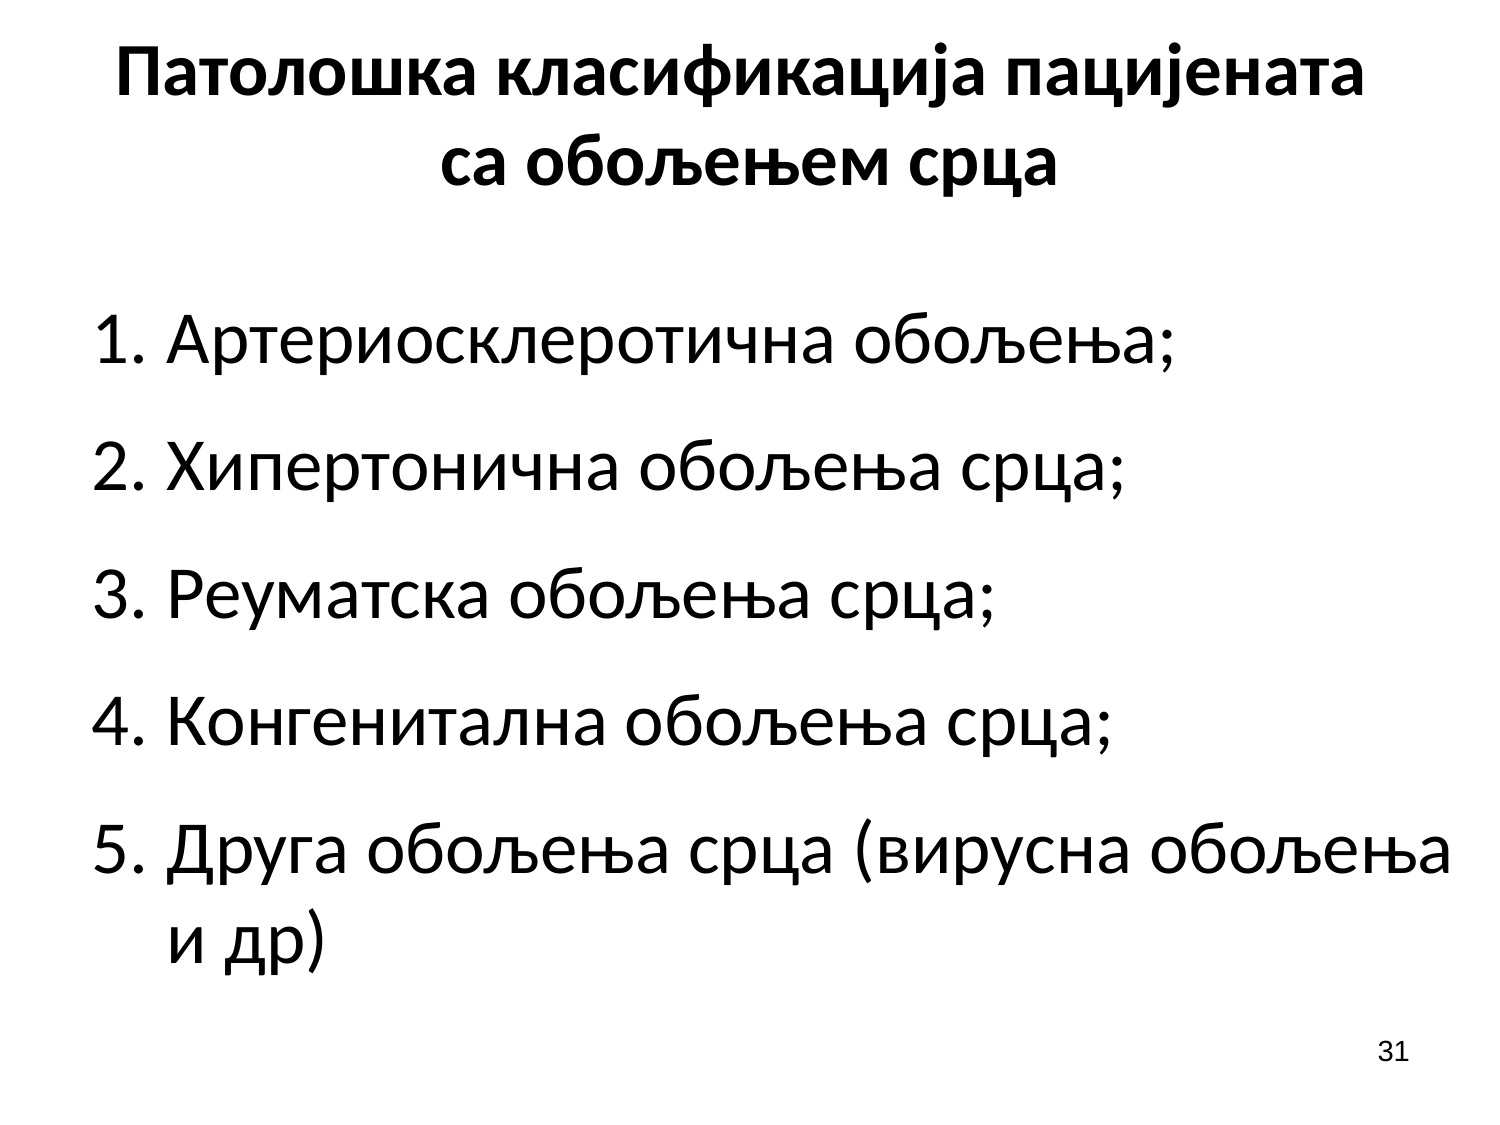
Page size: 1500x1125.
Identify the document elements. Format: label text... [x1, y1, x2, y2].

list Артериосклеротична обољења; Хипертонична обољења срца; Реуматска обољења срца; Конгенитална обољења срца; Друга обољења срца (вирусна обољења и др) [76, 243, 1471, 1024]
title Патолошка класификација пацијената са обољењем срца [41, 45, 1459, 208]
slide_number 31 [1074, 1024, 1425, 1103]
